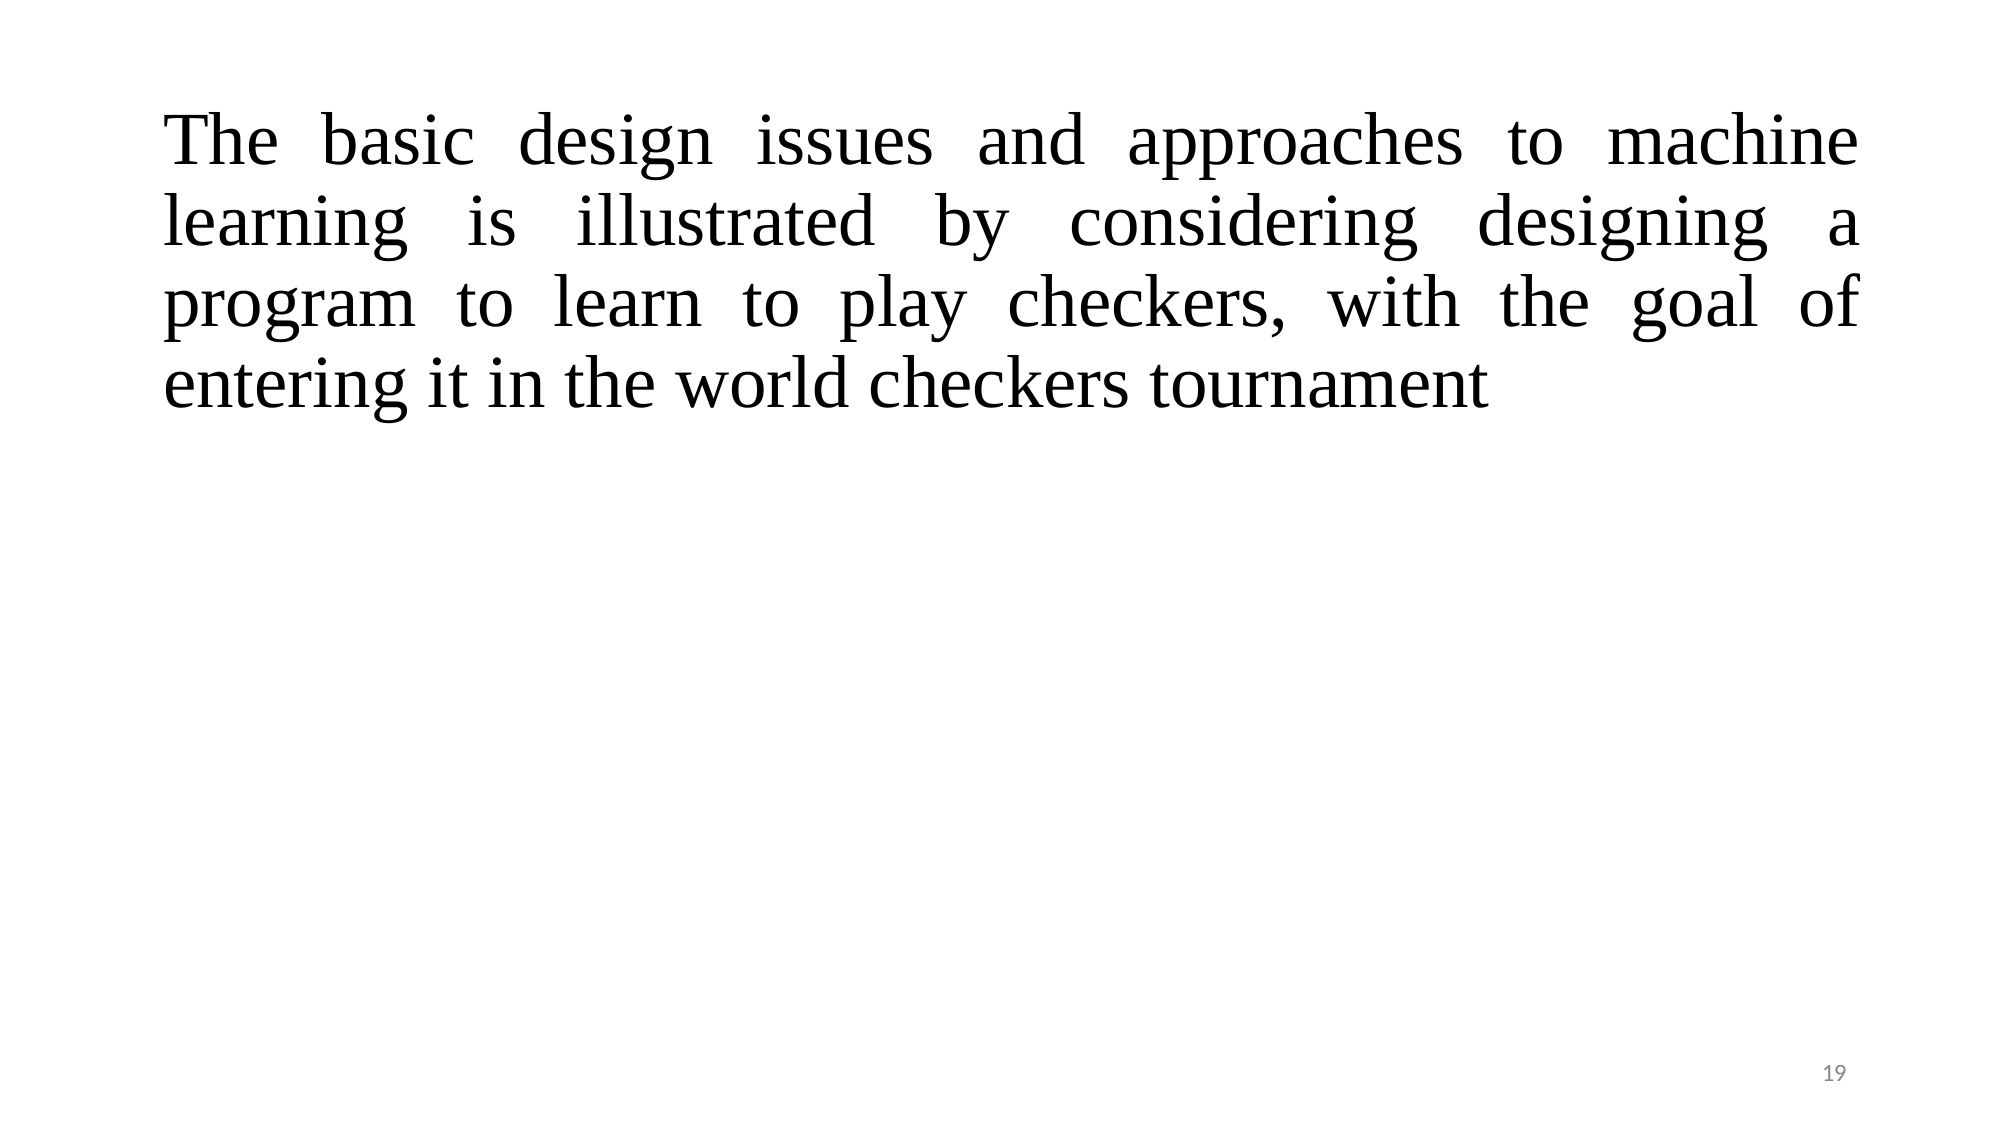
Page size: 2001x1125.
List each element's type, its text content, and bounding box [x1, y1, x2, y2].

slide_number 19 [1815, 1060, 1856, 1125]
text_box The basic design issues and approaches to machine learning is illustrated by considering designing a program to learn to play checkers, with the goal of entering it in the world checkers tournament [161, 88, 1861, 424]
